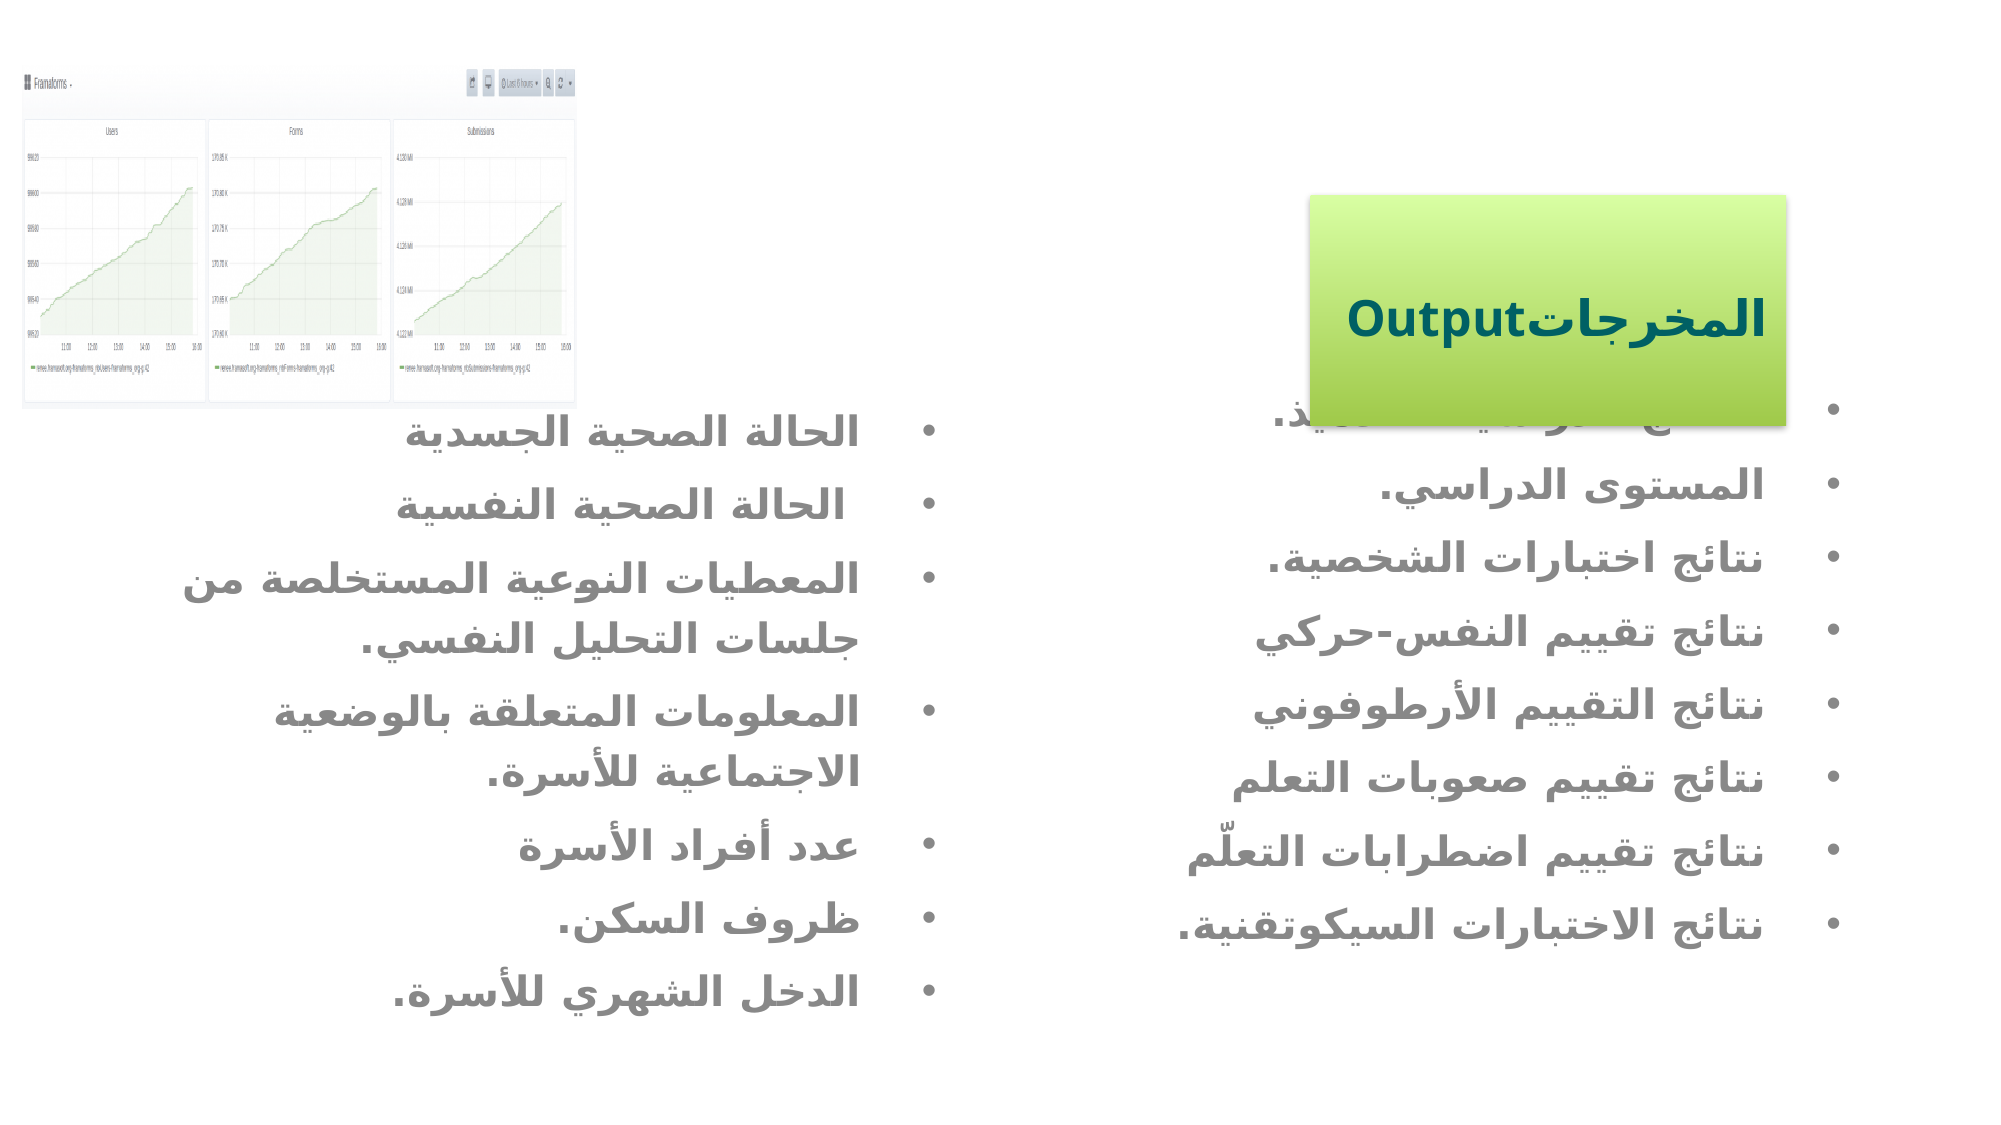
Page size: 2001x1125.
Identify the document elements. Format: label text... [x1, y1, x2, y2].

text_box المخرجاتOutput [1310, 195, 1787, 426]
picture [22, 65, 578, 409]
subtitle النتائج الدراسية للتلاميذ. المستوى الدراسي. نتائج اختبارات الشخصية. نتائج تقييم النفس-حركي نتائج التقييم الأرطوفوني نتائج تقييم صعوبات التعلم نتائج تقييم اضطرابات التعلّم نتائج الاختبارات السيكوتقنية. [955, 366, 1860, 1039]
text_box الحالة الصحية الجسدية الحالة الصحية النفسية المعطيات النوعية المستخلصة من جلسات التحليل النفسي. المعلومات المتعلقة بالوضعية الاجتماعية للأسرة. عدد أفراد الأسرة ظروف السكن. الدخل الشهري للأسرة. [101, 387, 956, 1023]
